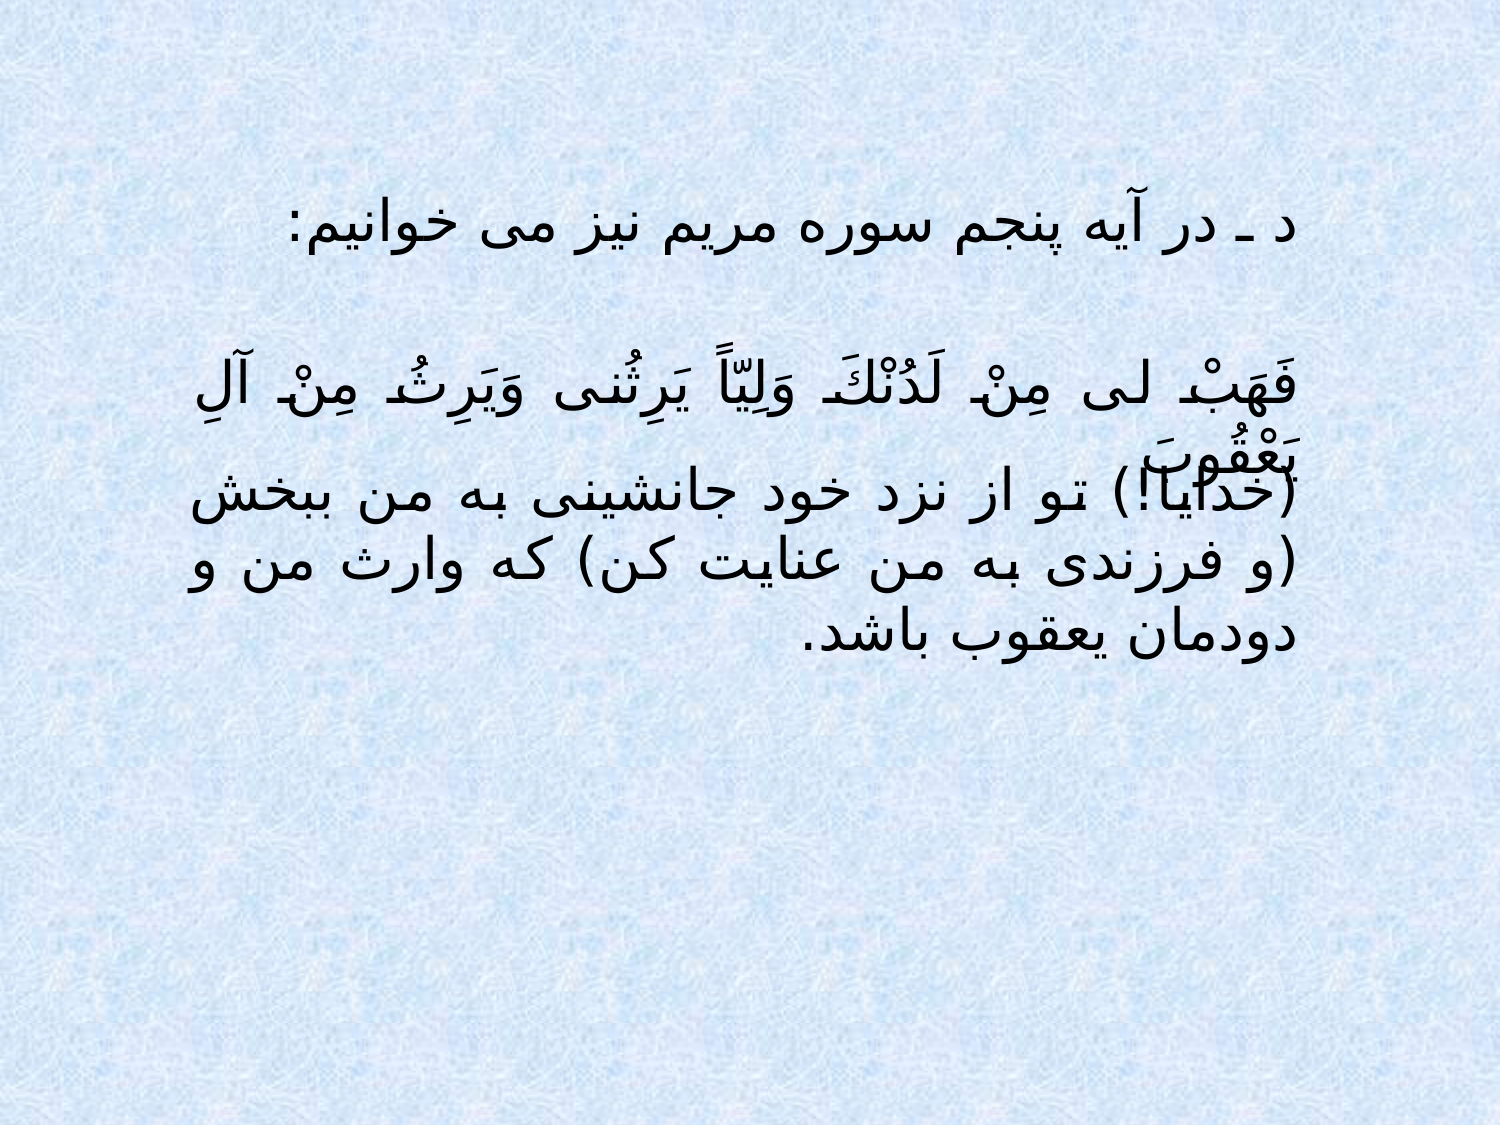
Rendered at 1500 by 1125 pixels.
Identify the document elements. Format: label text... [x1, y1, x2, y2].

picture [0, 0, 1500, 1125]
text_box فَهَبْ لى مِنْ لَدُنْكَ وَلِيّاً يَرِثُنى وَيَرِثُ مِنْ آلِ يَعْقُوبَ [171, 338, 1314, 444]
text_box (خدايا!) تو از نزد خود جانشينى به من ببخش (و فرزندى به من عنايت كن) كه وارث من و دودمان يعقوب باشد. [171, 444, 1314, 670]
text_box د ـ در آيه پنجم سوره مريم نيز مى خوانيم: [171, 175, 1314, 261]
